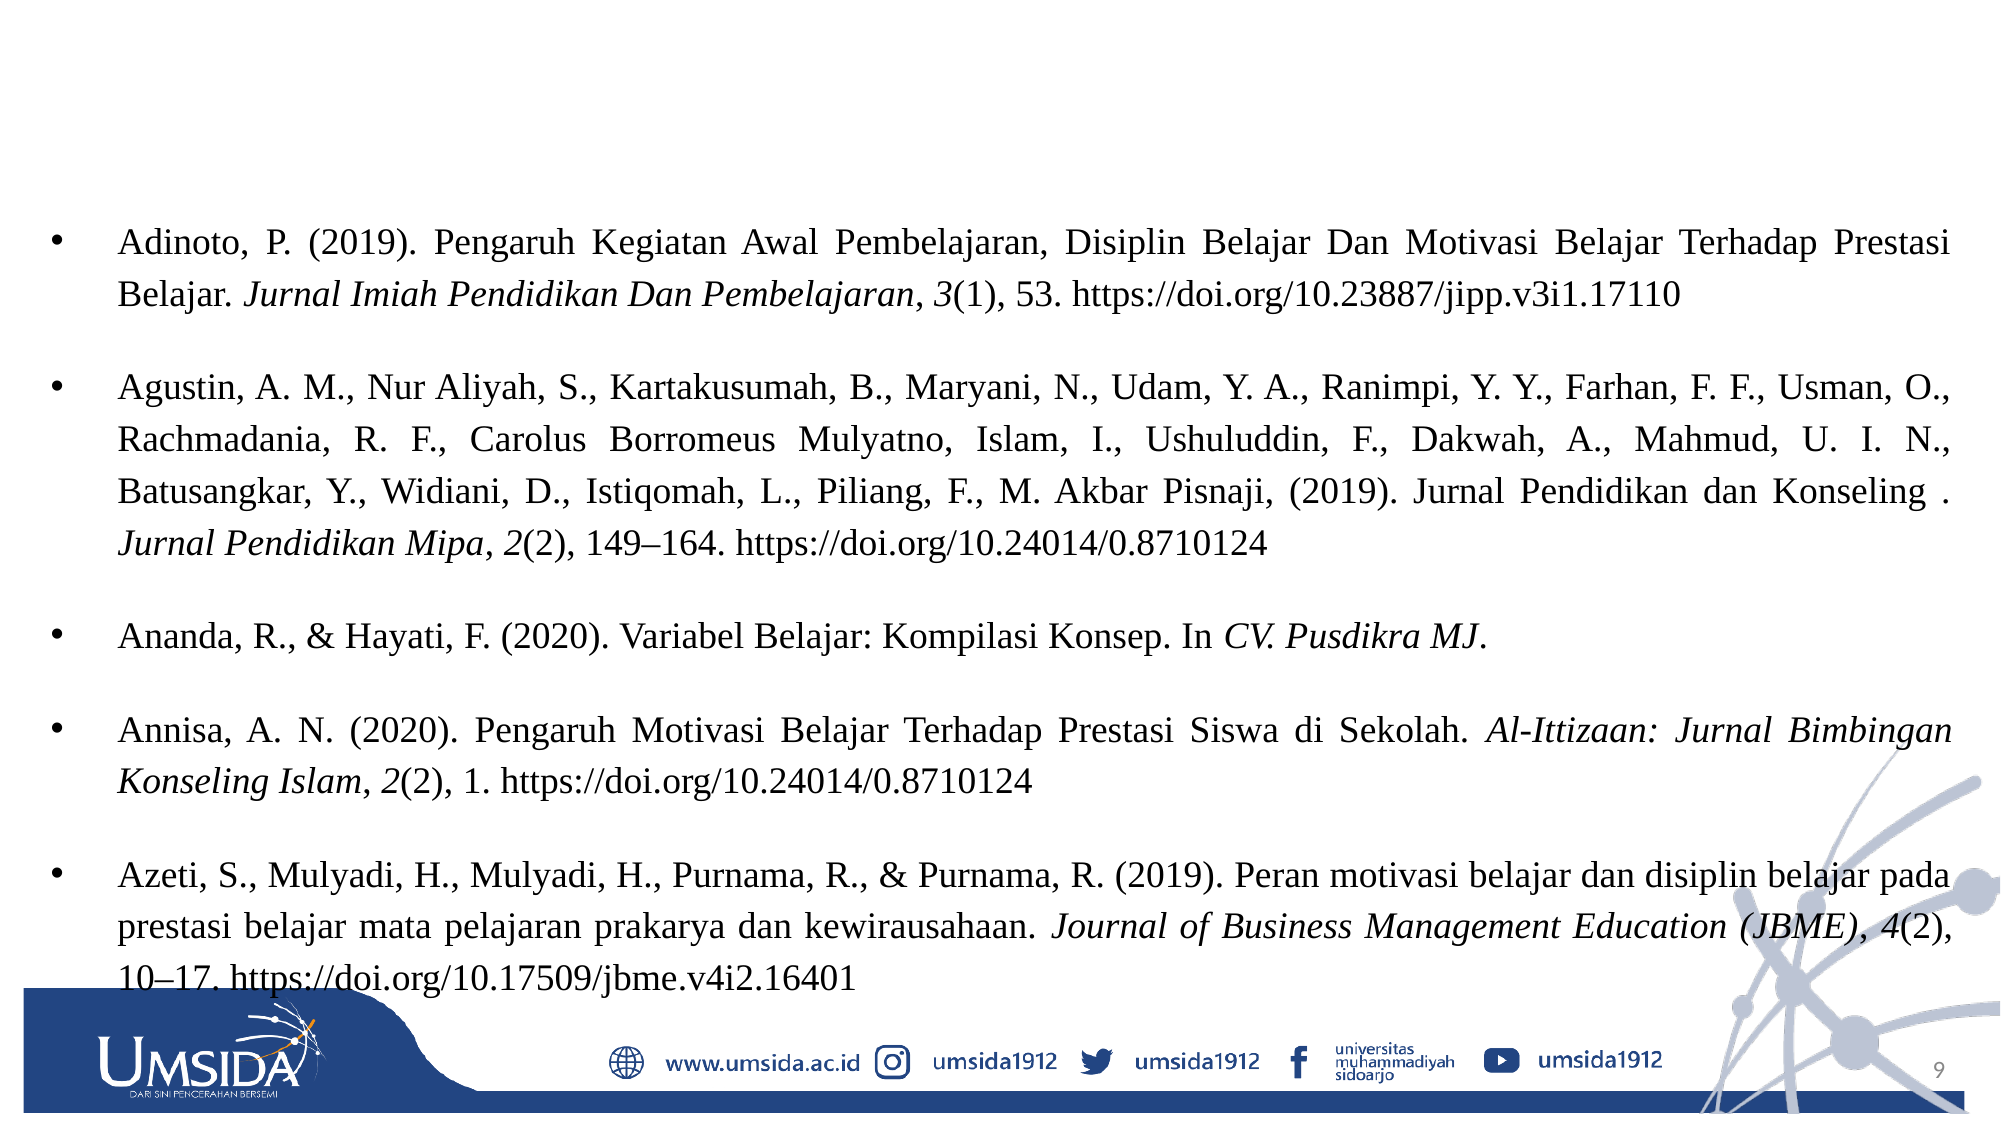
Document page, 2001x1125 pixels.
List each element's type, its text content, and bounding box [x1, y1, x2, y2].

picture [23, 51, 2001, 1114]
list Adinoto, P. (2019). Pengaruh Kegiatan Awal Pembelajaran, Disiplin Belajar Dan Motivasi Belajar Terhadap Prestasi Belajar. Jurnal Imiah Pendidikan Dan Pembelajaran, 3(1), 53. https://doi.org/10.23887/jipp.v3i1.17110 Agustin, A. M., Nur Aliyah, S., Kartakusumah, B., Maryani, N., Udam, Y. A., Ranimpi, Y. Y., Farhan, F. F., Usman, O., Rachmadania, R. F., Carolus Borromeus Mulyatno, Islam, I., Ushuluddin, F., Dakwah, A., Mahmud, U. I. N., Batusangkar, Y., Widiani, D., Istiqomah, L., Piliang, F., M. Akbar Pisnaji, (2019). Jurnal Pendidikan dan Konseling . Jurnal Pendidikan Mipa, 2(2), 149–164. https://doi.org/10.24014/0.8710124 Ananda, R., & Hayati, F. (2020). Variabel Belajar: Kompilasi Konsep. In CV. Pusdikra MJ. Annisa, A. N. (2020). Pengaruh Motivasi Belajar Terhadap Prestasi Siswa di Sekolah. Al-Ittizaan: Jurnal Bimbingan Konseling Islam, 2(2), 1. https://doi.org/10.24014/0.8710124 Azeti, S., Mulyadi, H., Mulyadi, H., Purnama, R., & Purnama, R. (2019). Peran motivasi belajar dan disiplin belajar pada prestasi belajar mata pelajaran prakarya dan kewirausahaan. Journal of Business Management Education (JBME), 4(2), 10–17. https://doi.org/10.17509/jbme.v4i2.16401 [27, 203, 1969, 1039]
